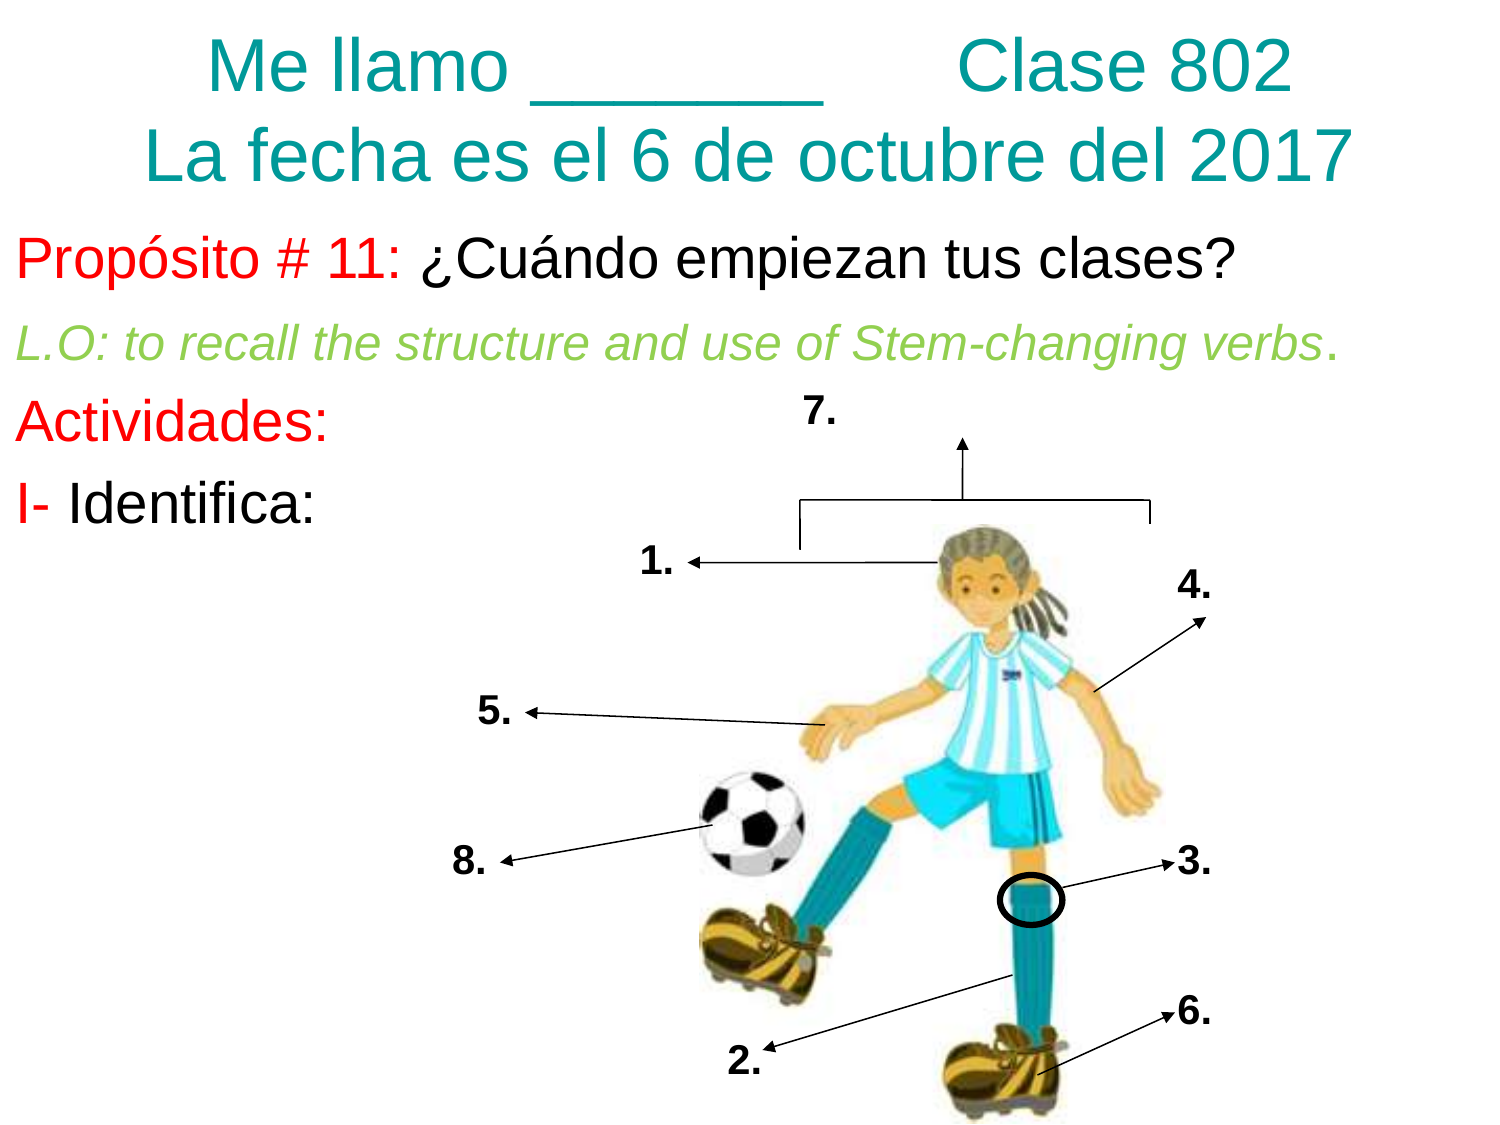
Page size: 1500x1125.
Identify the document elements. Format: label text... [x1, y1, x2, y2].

text_box [687, 559, 694, 566]
text_box [1170, 617, 1207, 642]
picture [699, 524, 1166, 1124]
text_box 5. [462, 675, 550, 740]
text_box 6. [1170, 975, 1250, 1040]
text_box [525, 706, 694, 720]
text_box 3. [1170, 825, 1250, 890]
text_box 4. [1170, 549, 1250, 615]
title Me llamo _______ Clase 802 La fecha es el 6 de octubre del 2017 [0, 12, 1500, 200]
text_box 1. [624, 525, 697, 590]
text_box [956, 437, 969, 500]
list Propósito # 11: ¿Cuándo empiezan tus clases? L.O: to recall the structure and use of Stem-changing verbs. Actividades: I- Identifica: [0, 212, 1463, 955]
text_box [499, 828, 694, 867]
text_box 7. [787, 375, 875, 440]
text_box 8. [437, 825, 525, 890]
